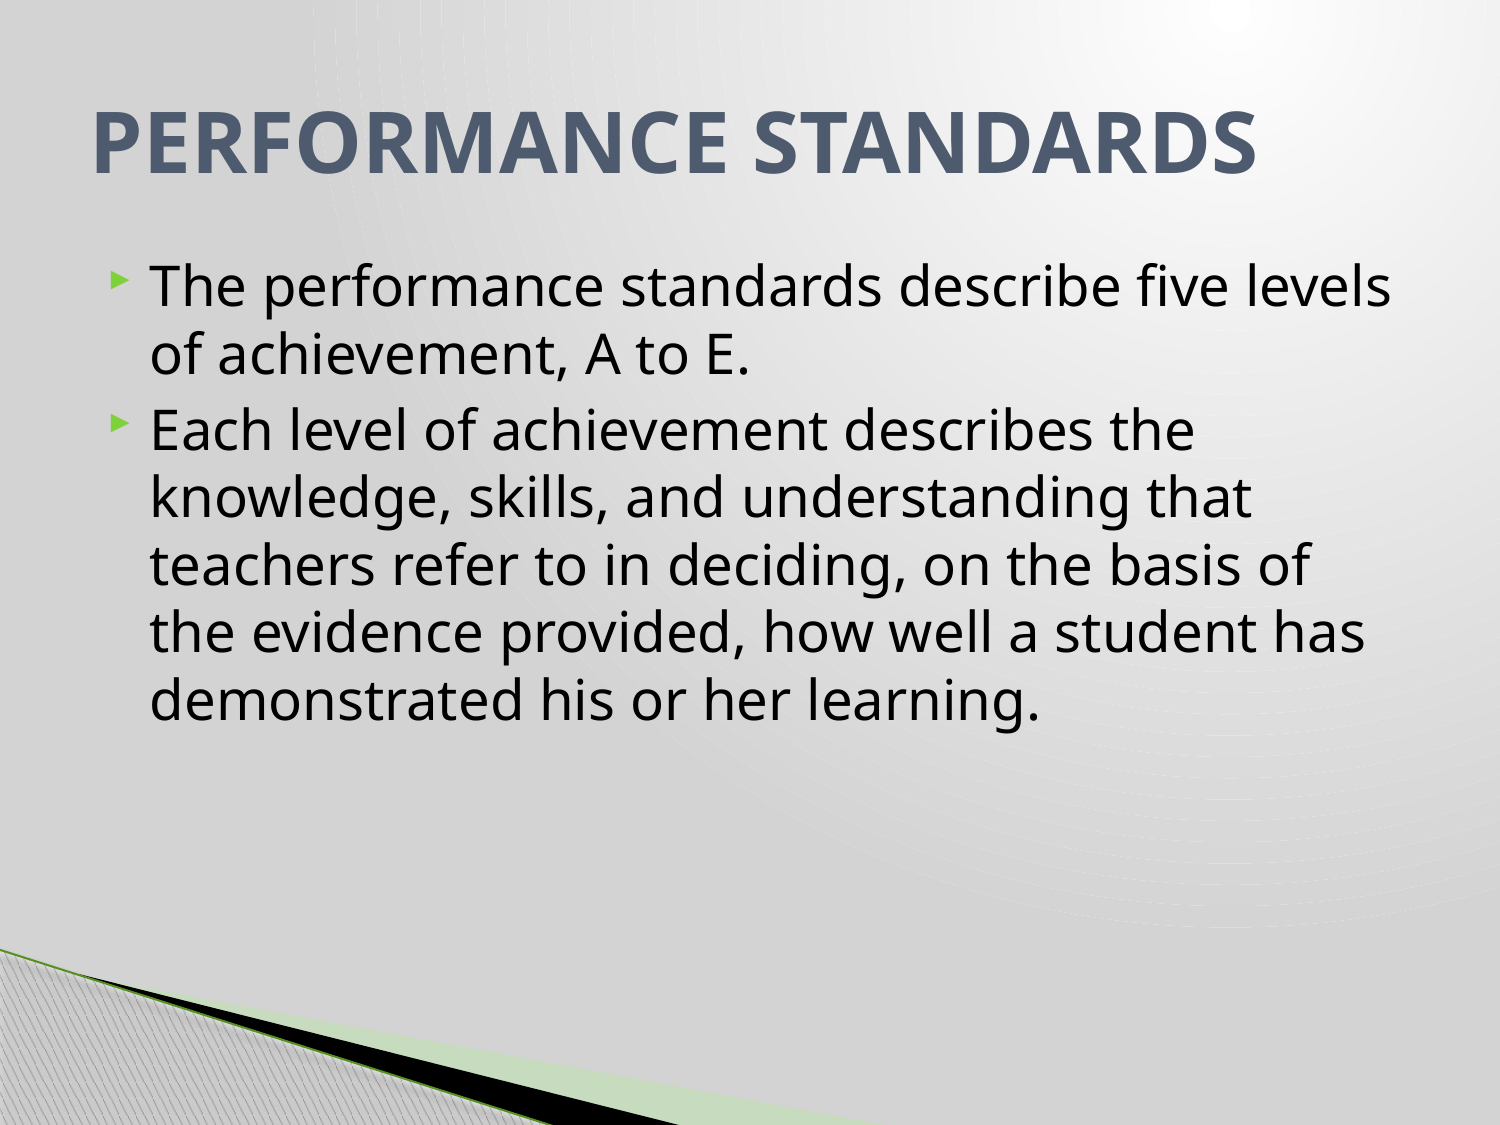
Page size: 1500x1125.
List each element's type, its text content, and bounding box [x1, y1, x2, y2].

list The performance standards describe five levels of achievement, A to E. Each level of achievement describes the knowledge, skills, and understanding that teachers refer to in deciding, on the basis of the evidence provided, how well a student has demonstrated his or her learning. [75, 243, 1425, 986]
title PERFORMANCE STANDARDS [75, 45, 1425, 233]
